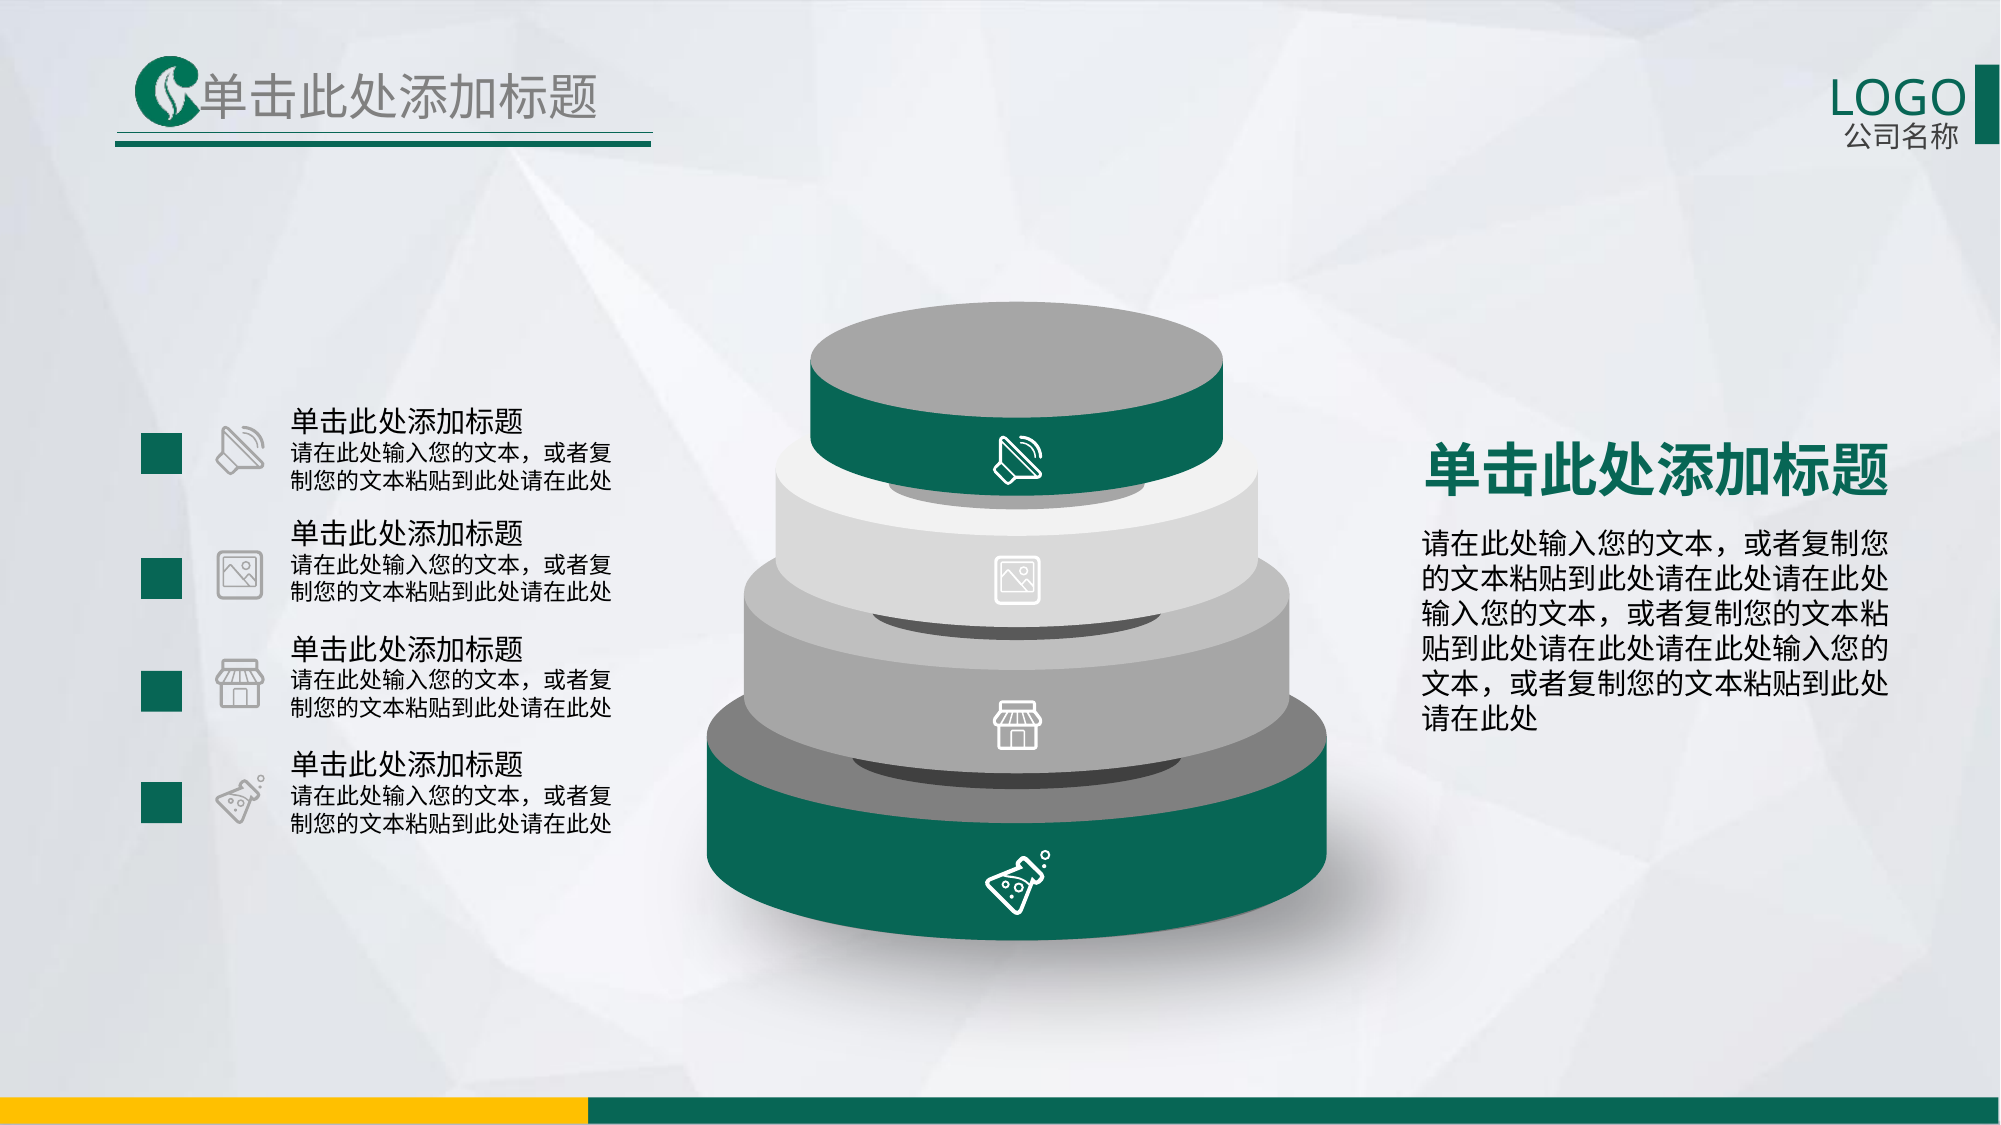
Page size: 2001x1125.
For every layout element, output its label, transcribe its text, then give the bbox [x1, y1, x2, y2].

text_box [743, 516, 1290, 774]
text_box 请在此处输入您的文本，或者复制您的文本粘贴到此处请在此处请在此处输入您的文本，或者复制您的文本粘贴到此处请在此处请在此处输入您的文本，或者复制您的文本粘贴到此处请在此处 [1406, 517, 1931, 743]
text_box [140, 670, 183, 713]
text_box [214, 425, 265, 476]
text_box 单击此处添加标题 [275, 396, 540, 431]
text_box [994, 555, 1041, 605]
text_box LOGO [1813, 58, 1983, 134]
text_box 请在此处输入您的文本，或者复制您的文本粘贴到此处请在此处 [275, 658, 646, 729]
text_box 单击此处添加标题 [275, 623, 540, 658]
text_box [1974, 64, 2000, 145]
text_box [214, 774, 265, 824]
text_box [589, 1096, 1999, 1125]
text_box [216, 550, 264, 600]
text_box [706, 648, 1327, 941]
text_box 请在此处输入您的文本，或者复制您的文本粘贴到此处请在此处 [275, 542, 646, 613]
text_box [992, 435, 1043, 485]
text_box 单击此处添加标题 [275, 507, 540, 542]
text_box 请在此处输入您的文本，或者复制您的文本粘贴到此处请在此处 [275, 431, 646, 501]
text_box [140, 781, 183, 824]
text_box 单击此处添加标题 [1408, 425, 1905, 511]
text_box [984, 849, 1051, 915]
text_box [140, 557, 183, 600]
text_box 单击此处添加标题 [183, 58, 614, 132]
text_box 公司名称 [1828, 111, 1976, 161]
text_box [215, 658, 265, 709]
picture [0, 0, 2001, 1125]
text_box [140, 432, 183, 475]
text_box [775, 400, 1258, 628]
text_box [810, 301, 1223, 496]
text_box [0, 1096, 589, 1125]
text_box 请在此处输入您的文本，或者复制您的文本粘贴到此处请在此处 [275, 774, 646, 845]
text_box 单击此处添加标题 [275, 739, 540, 774]
